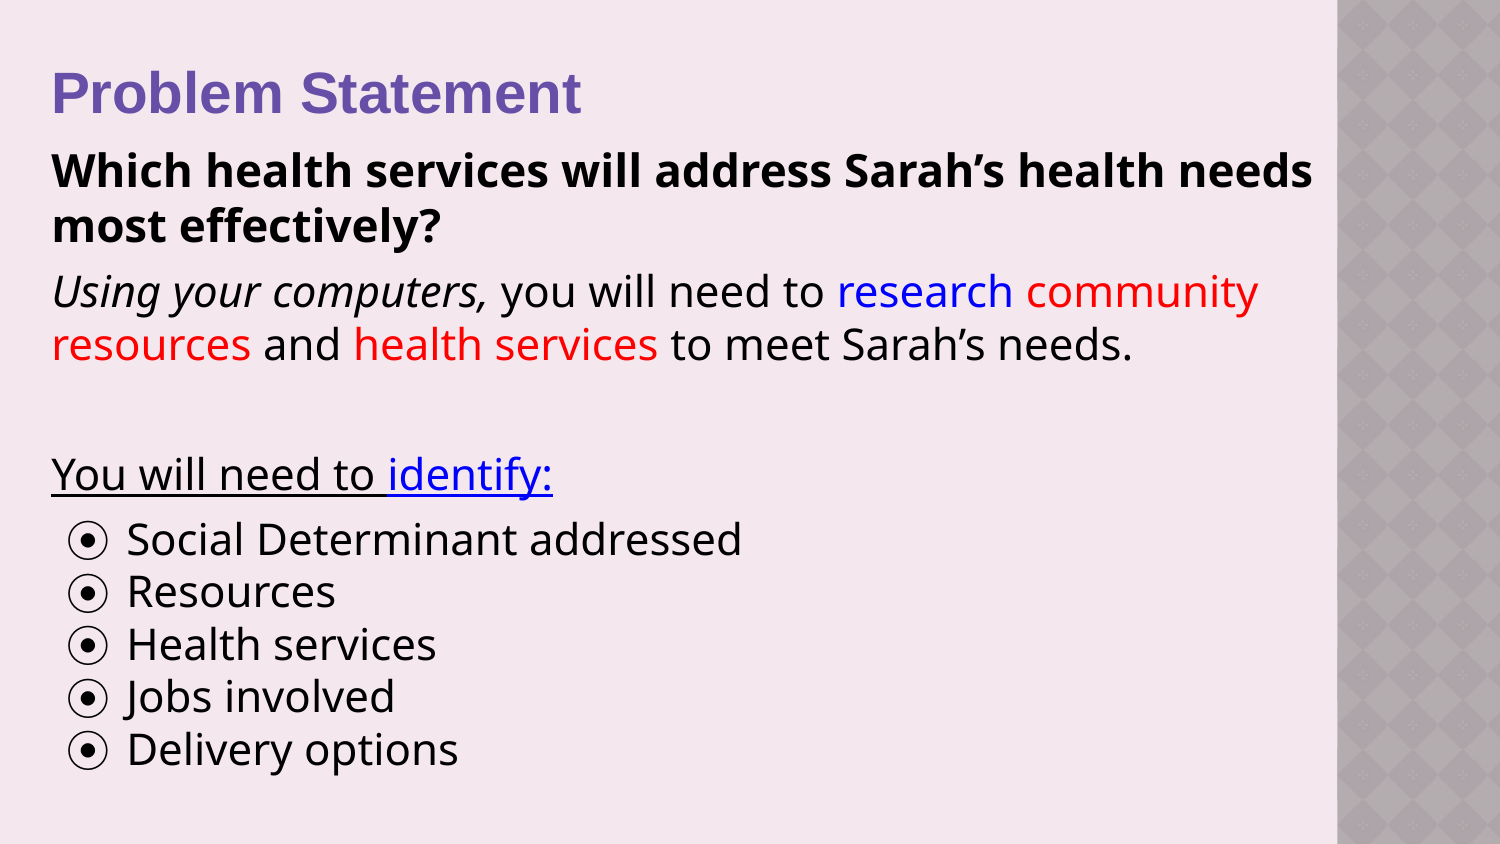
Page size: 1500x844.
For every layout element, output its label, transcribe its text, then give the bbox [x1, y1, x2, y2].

list Which health services will address Sarah’s health needs most effectively? Using your computers, you will need to research community resources and health services to meet Sarah’s needs. You will need to identify: Social Determinant addressed Resources Health services Jobs involved Delivery options [36, 135, 1357, 811]
text_box Problem Statement [36, 40, 1434, 135]
